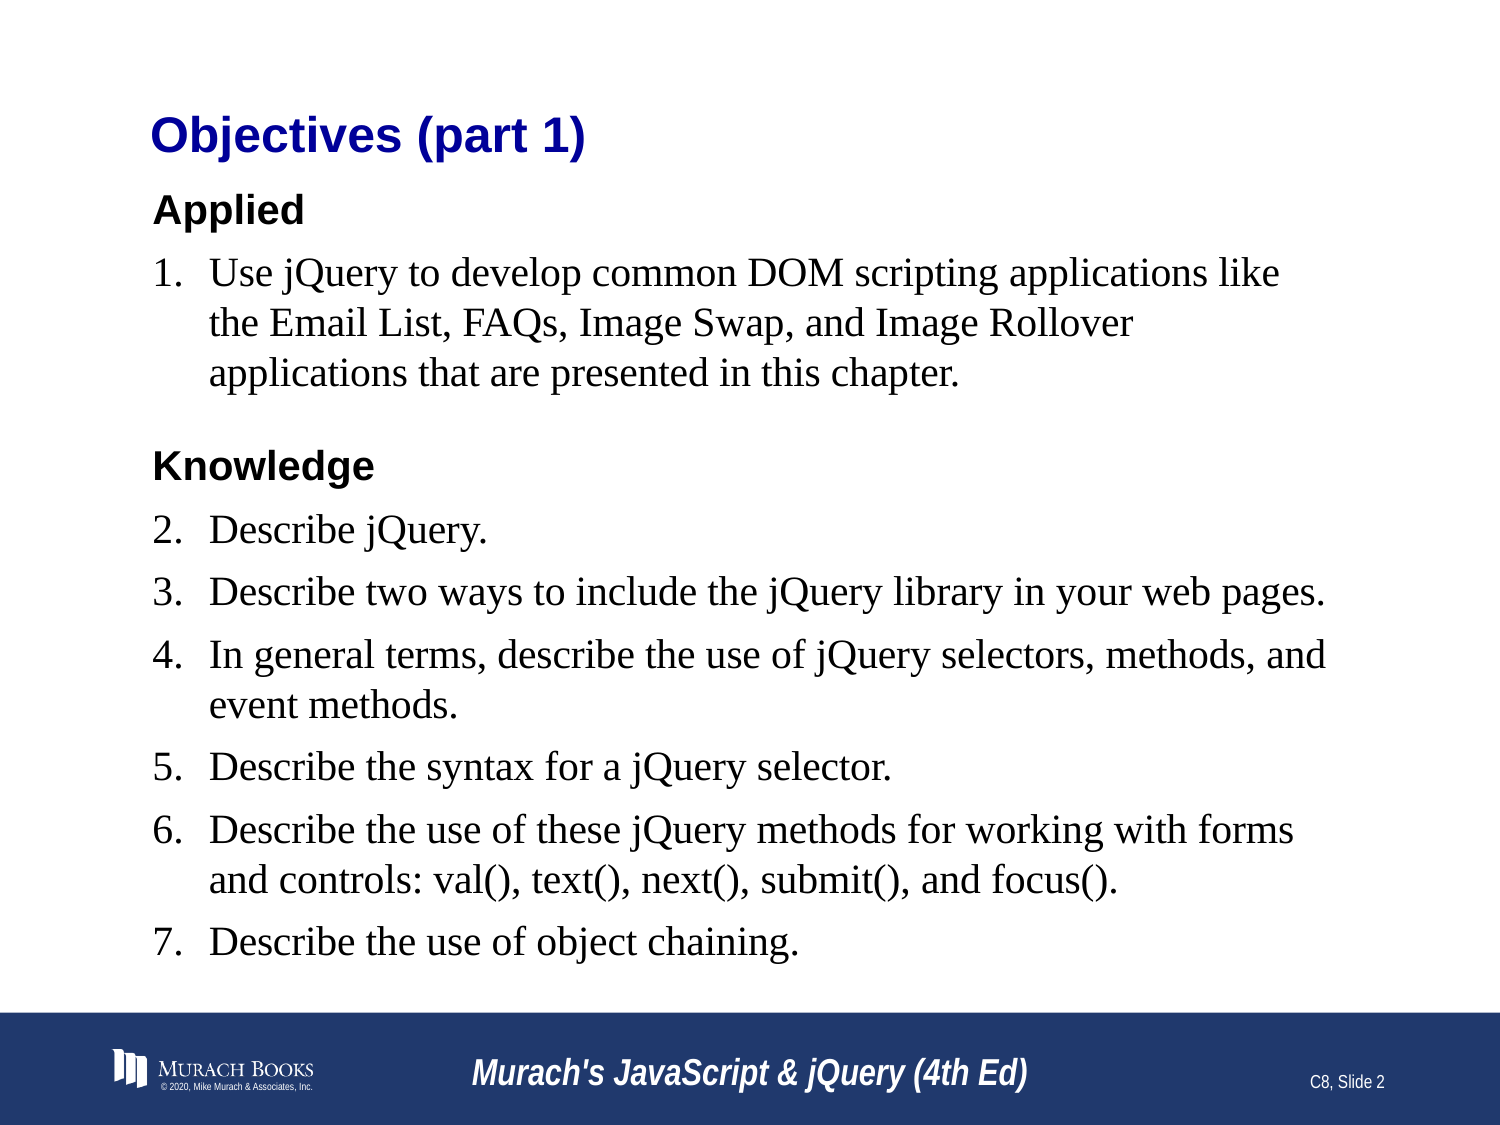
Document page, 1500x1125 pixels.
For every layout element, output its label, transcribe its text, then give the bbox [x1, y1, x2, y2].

footer © 2020, Mike Murach & Associates, Inc. [12, 1025, 463, 1100]
list Applied Use jQuery to develop common DOM scripting applications like the Email List, FAQs, Image Swap, and Image Rollover applications that are presented in this chapter. Knowledge Describe jQuery. Describe two ways to include the jQuery library in your web pages. In general terms, describe the use of jQuery selectors, methods, and event methods. Describe the syntax for a jQuery selector. Describe the use of these jQuery methods for working with forms and controls: val(), text(), next(), submit(), and focus(). Describe the use of object chaining. [137, 174, 1350, 975]
title Objectives (part 1) [150, 102, 1350, 164]
slide_number C8, Slide 2 [1087, 1025, 1400, 1100]
slide_number Murach's JavaScript & jQuery (4th Ed) [463, 1025, 1050, 1100]
